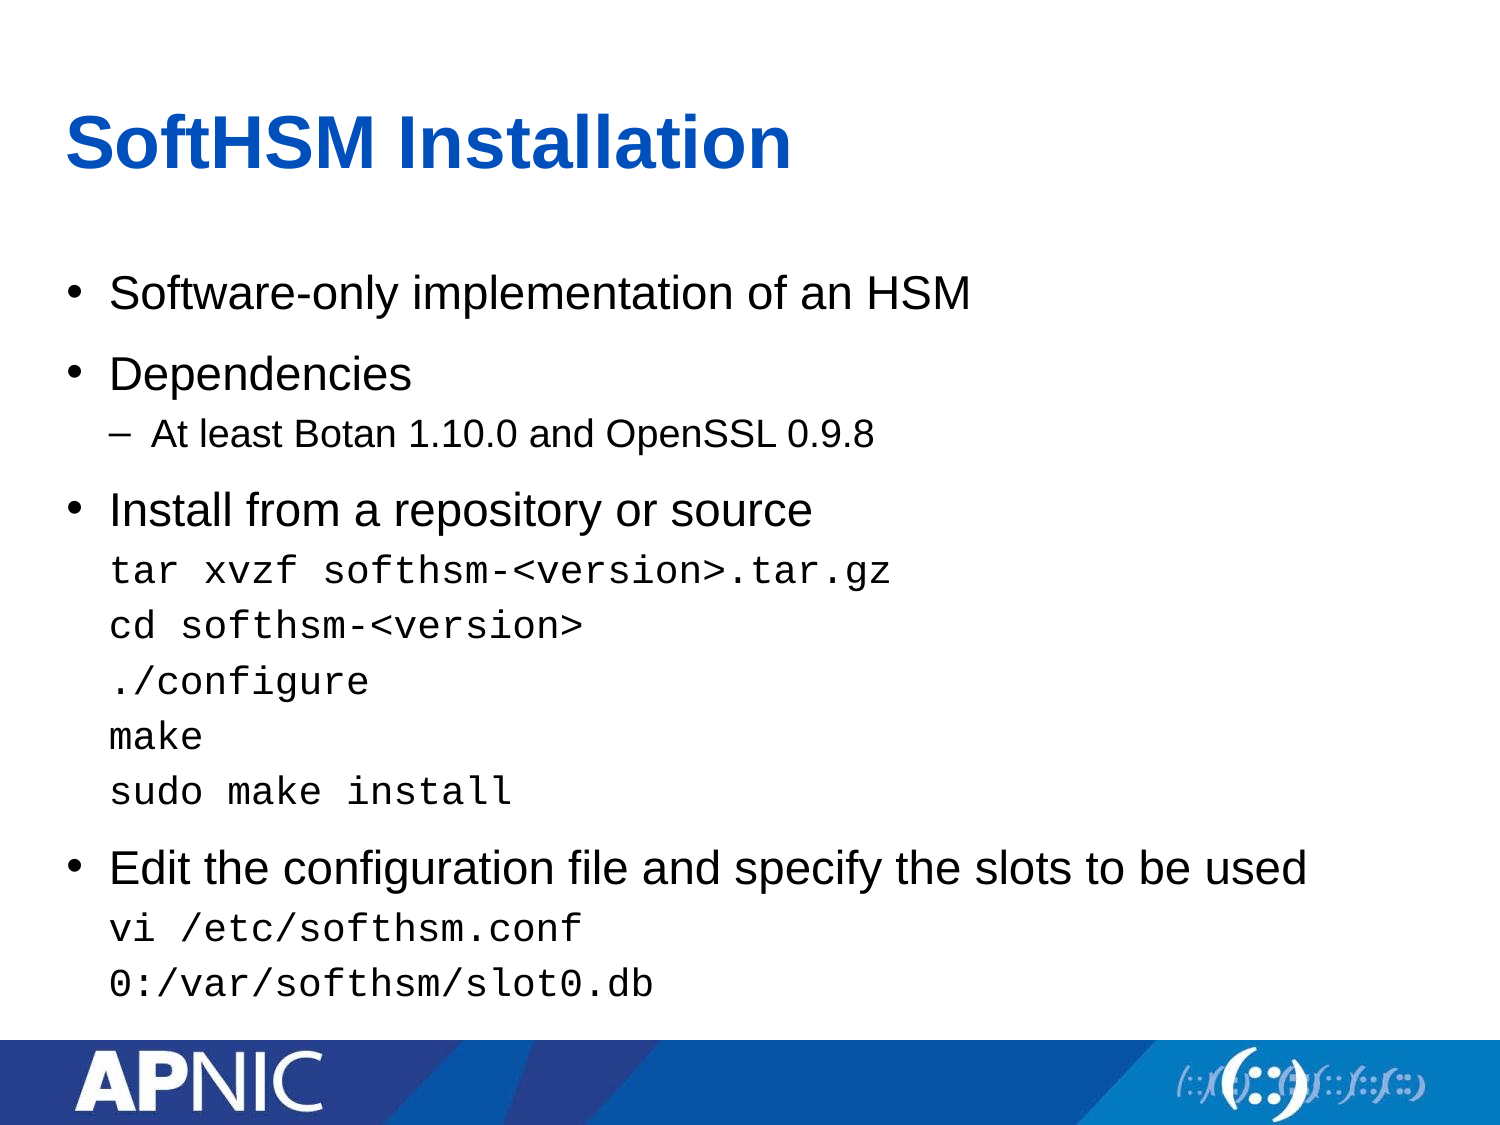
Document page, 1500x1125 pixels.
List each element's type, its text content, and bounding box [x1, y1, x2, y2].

title SoftHSM Installation [64, 45, 1436, 233]
list Software-only implementation of an HSM Dependencies At least Botan 1.10.0 and OpenSSL 0.9.8 Install from a repository or source tar xvzf softhsm-<version>.tar.gz cd softhsm-<version> ./configure make sudo make install Edit the configuration file and specify the slots to be used vi /etc/softhsm.conf 0:/var/softhsm/slot0.db [66, 262, 1437, 1012]
picture [0, 1040, 1500, 1125]
